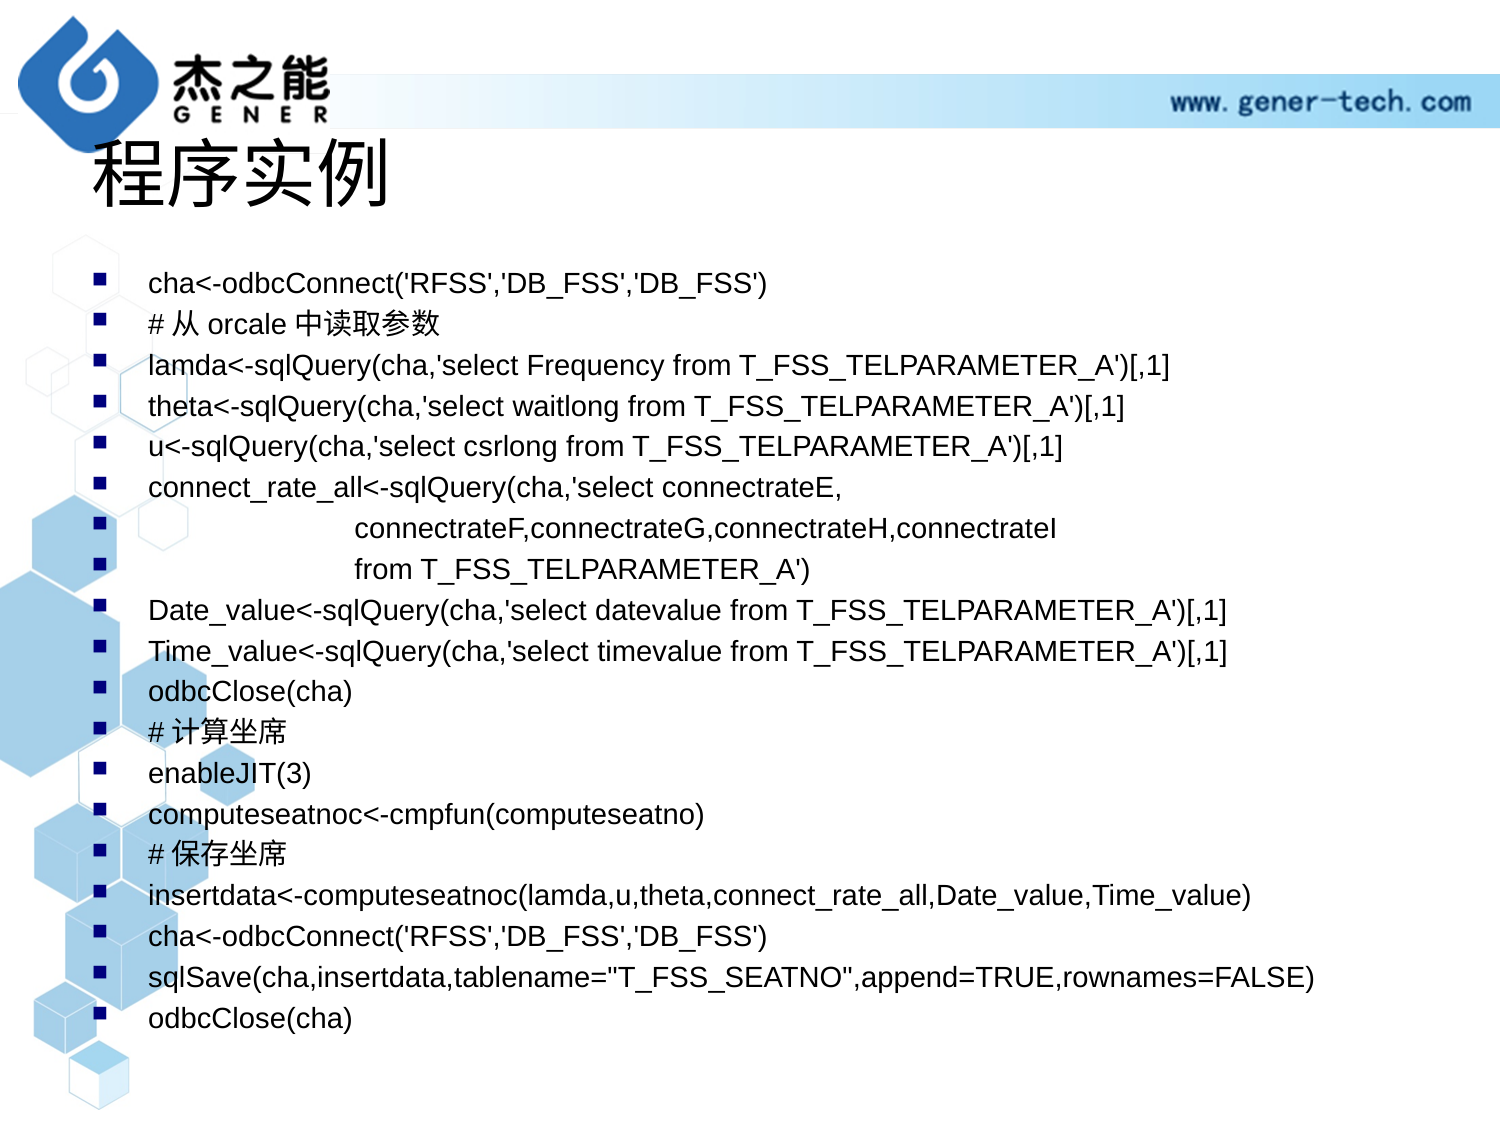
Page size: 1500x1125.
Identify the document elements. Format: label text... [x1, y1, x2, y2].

picture [0, 15, 1500, 1110]
list cha<-odbcConnect('RFSS','DB_FSS','DB_FSS') #从orcale中读取参数 lamda<-sqlQuery(cha,'select Frequency from T_FSS_TELPARAMETER_A')[,1] theta<-sqlQuery(cha,'select waitlong from T_FSS_TELPARAMETER_A')[,1] u<-sqlQuery(cha,'select csrlong from T_FSS_TELPARAMETER_A')[,1] connect_rate_all<-sqlQuery(cha,'select connectrateE, connectrateF,connectrateG,connectrateH,connectrateI from T_FSS_TELPARAMETER_A') Date_value<-sqlQuery(cha,'select datevalue from T_FSS_TELPARAMETER_A')[,1] Time_value<-sqlQuery(cha,'select timevalue from T_FSS_TELPARAMETER_A')[,1] odbcClose(cha) #计算坐席 enableJIT(3) computeseatnoc<-cmpfun(computeseatno) #保存坐席 insertdata<-computeseatnoc(lamda,u,theta,connect_rate_all,Date_value,Time_value) cha<-odbcConnect('RFSS','DB_FSS','DB_FSS') sqlSave(cha,insertdata,tablename="T_FSS_SEATNO",append=TRUE,rownames=FALSE) odbcClose(cha) [76, 257, 1427, 1000]
title 程序实例 [76, 110, 1427, 232]
